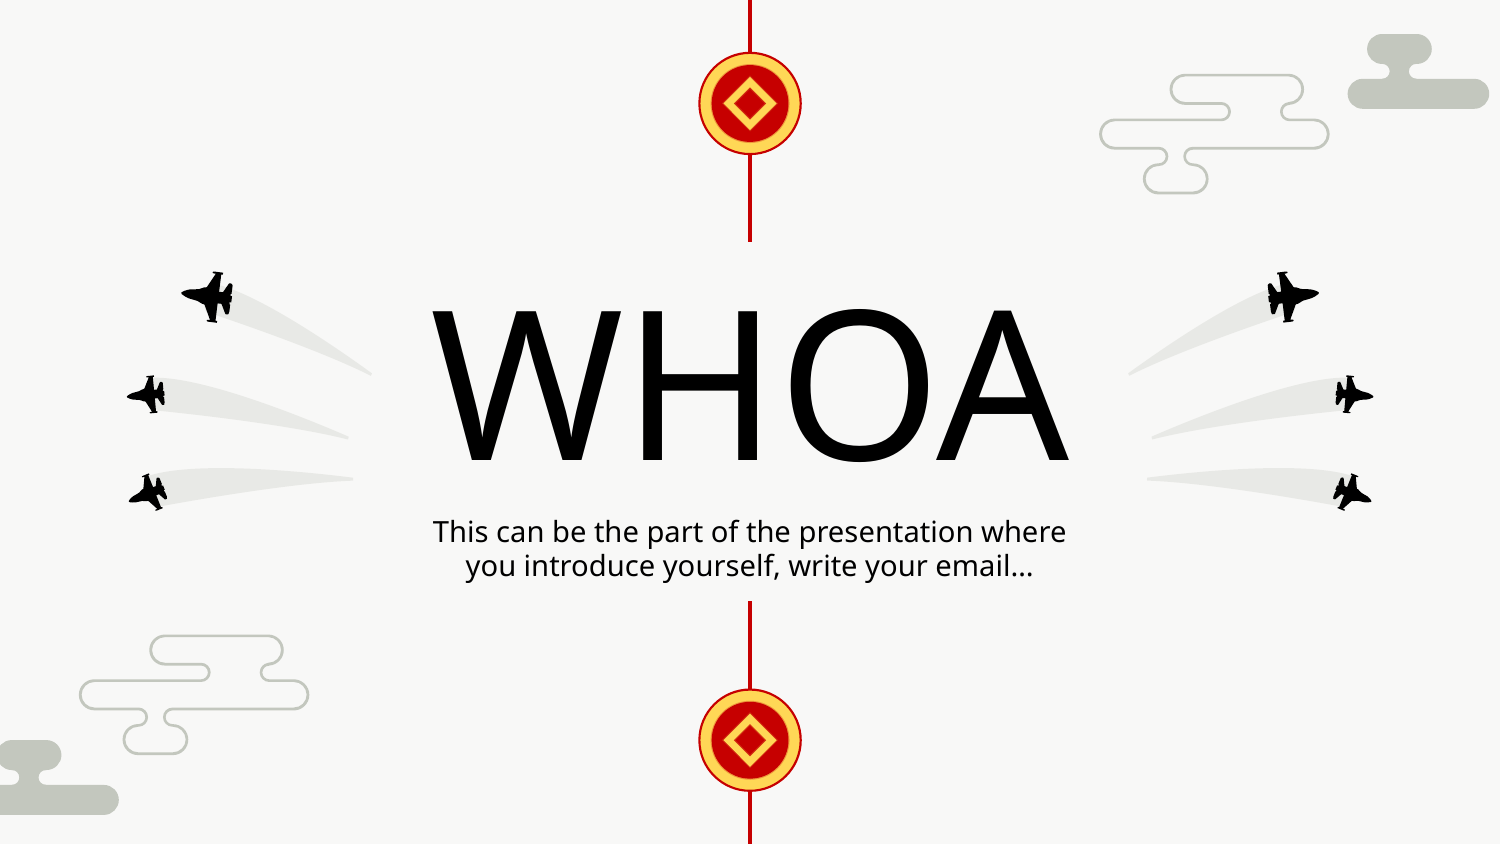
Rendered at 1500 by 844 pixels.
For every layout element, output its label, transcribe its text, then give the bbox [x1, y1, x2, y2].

title WHOA [389, 242, 1111, 512]
text_box [1099, 73, 1330, 195]
text_box [78, 634, 310, 756]
subtitle This can be the part of the presentation where you introduce yourself, write your email… [389, 512, 1111, 602]
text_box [698, 51, 802, 156]
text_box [698, 688, 802, 793]
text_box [1135, 293, 1399, 549]
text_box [101, 293, 365, 549]
